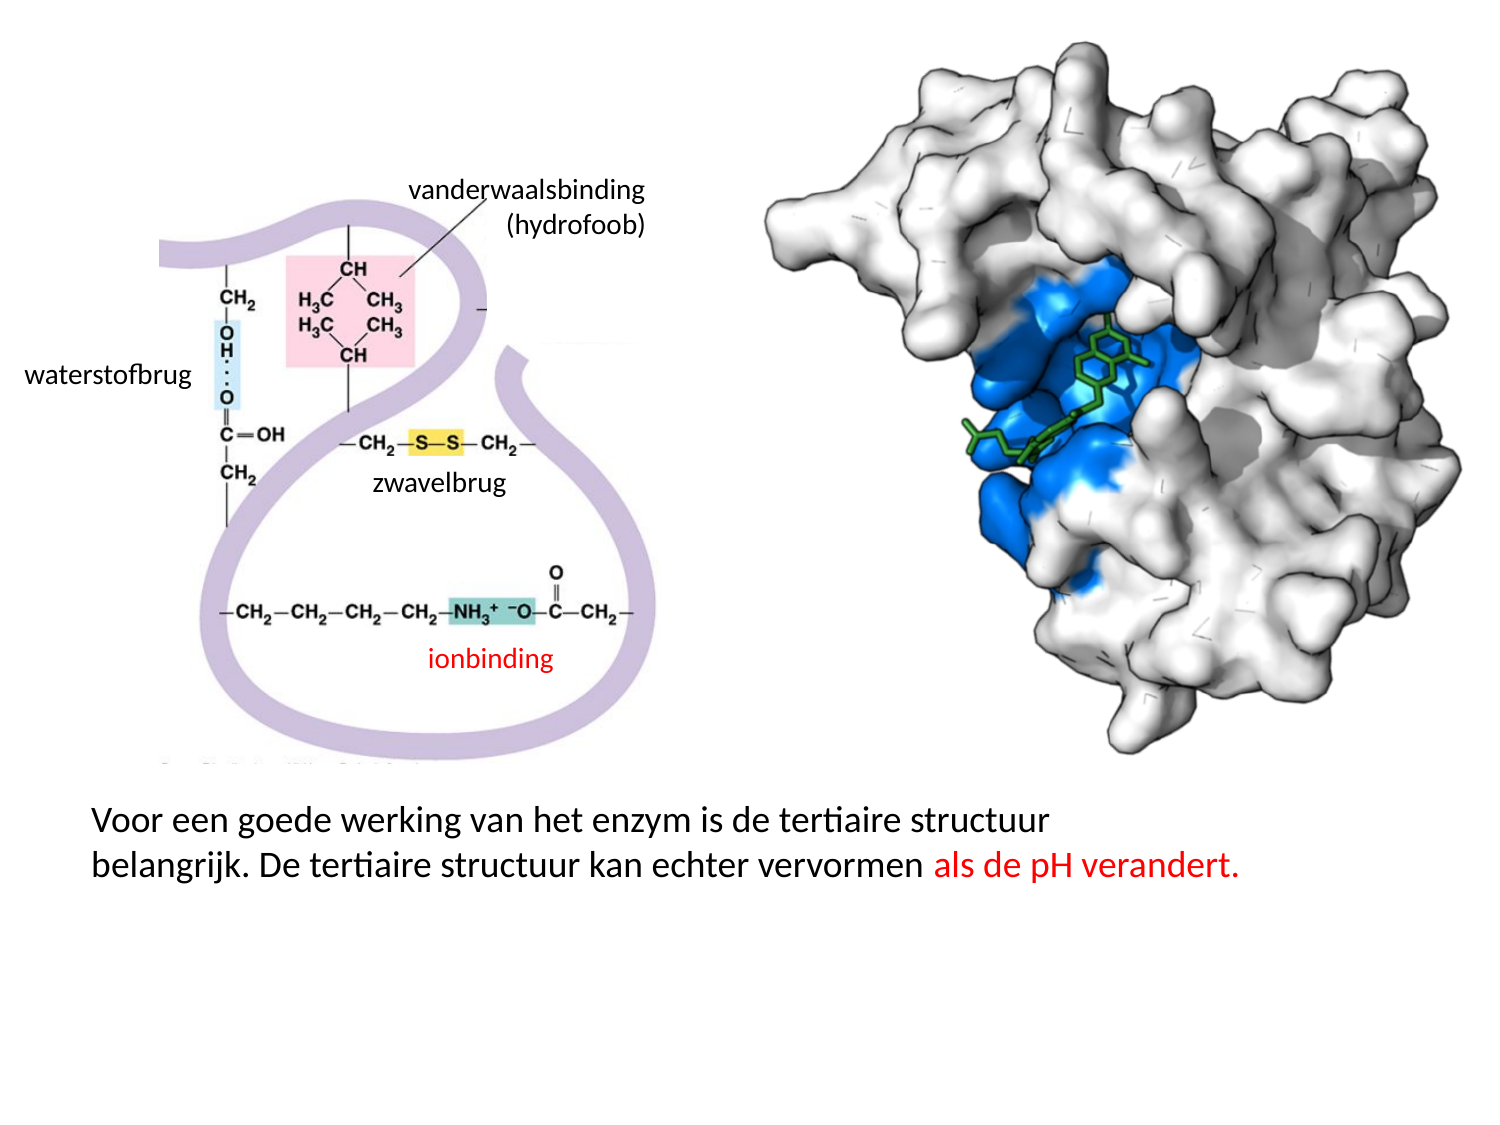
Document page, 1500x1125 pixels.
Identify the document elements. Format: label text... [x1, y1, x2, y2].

text_box Voor een goede werking van het enzym is de tertiaire structuur belangrijk. De tertiaire structuur kan echter vervormen als de pH verandert. [76, 787, 1265, 938]
picture [708, 0, 1500, 787]
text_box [9, 163, 677, 764]
